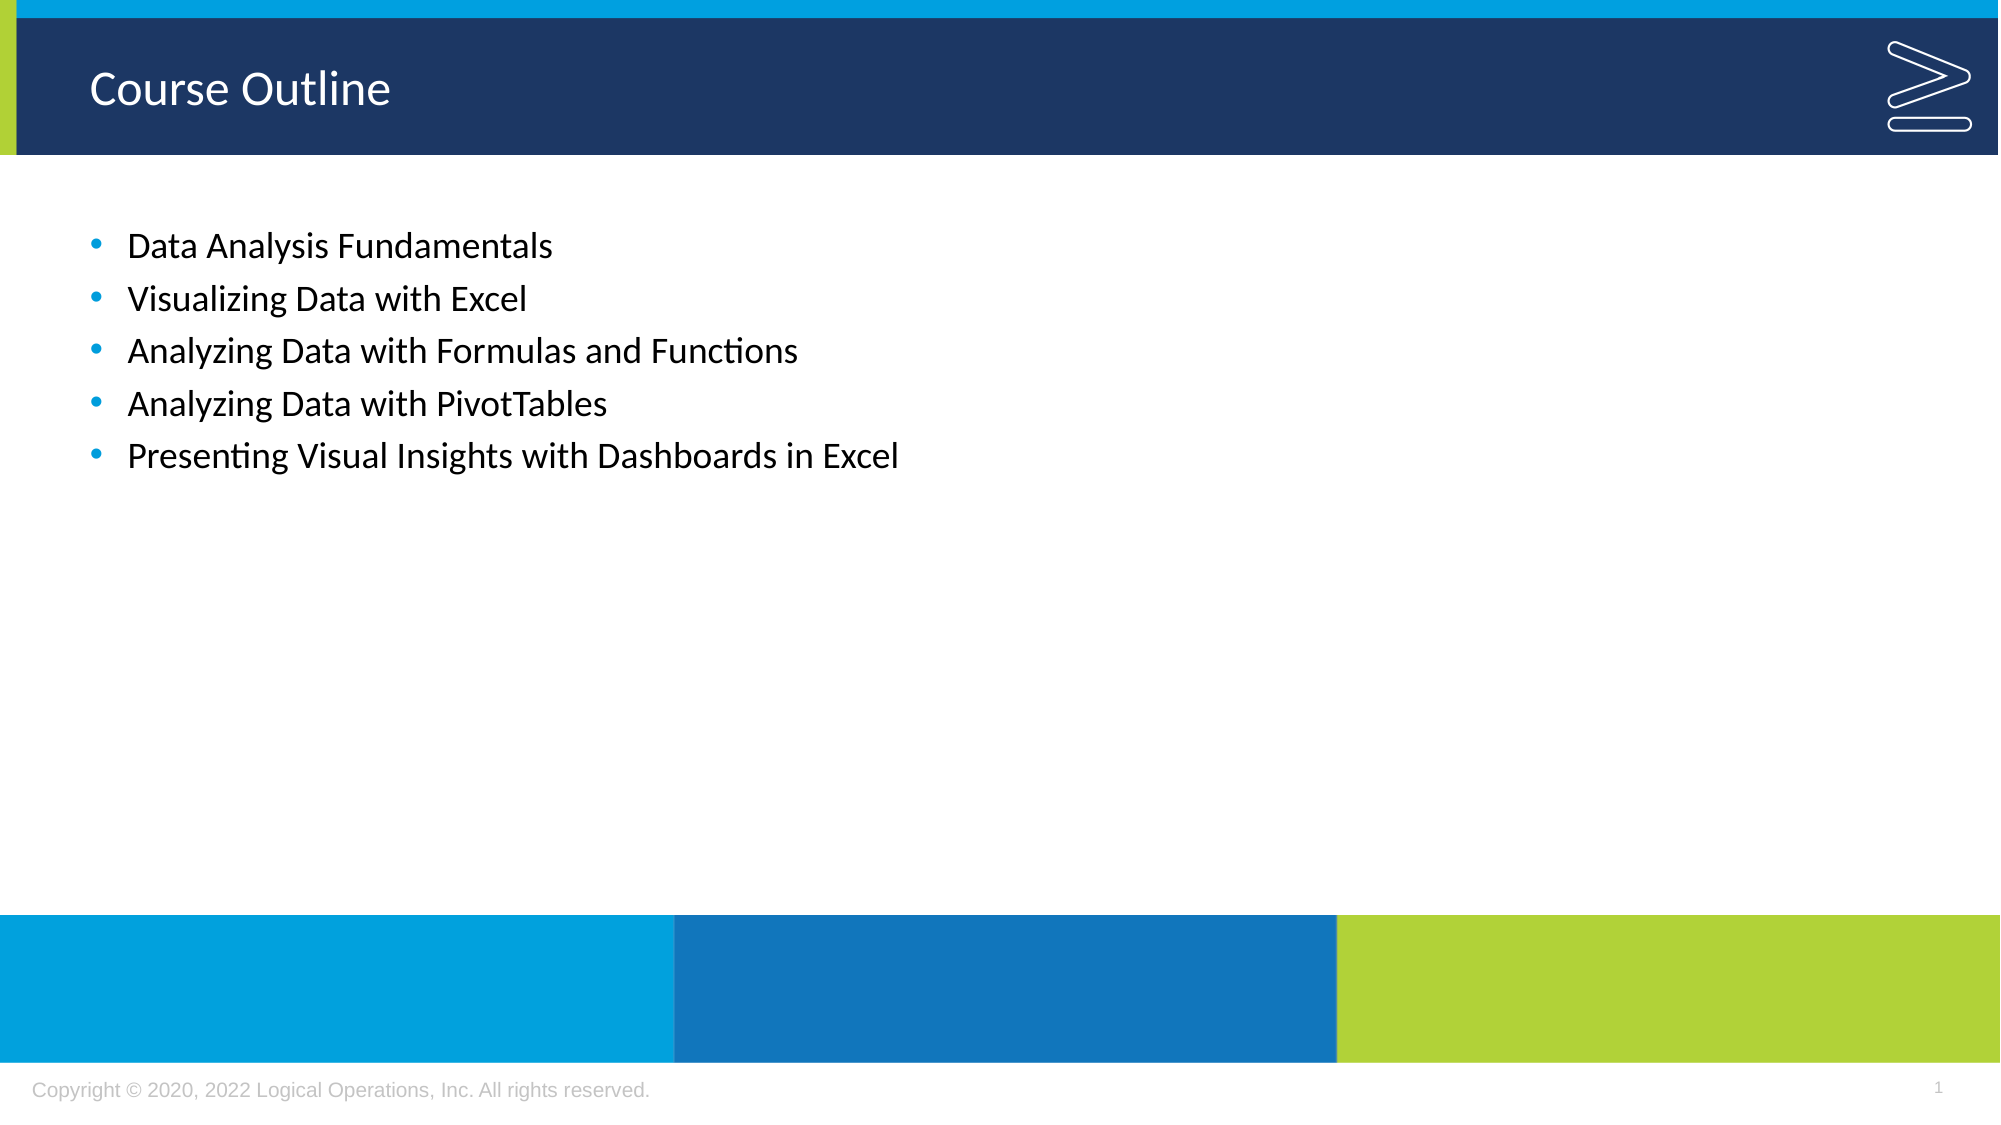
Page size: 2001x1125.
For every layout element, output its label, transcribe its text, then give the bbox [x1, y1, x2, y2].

list Data Analysis Fundamentals Visualizing Data with Excel Analyzing Data with Formulas and Functions Analyzing Data with PivotTables Presenting Visual Insights with Dashboards in Excel [74, 213, 1926, 892]
picture [674, 915, 2000, 1063]
picture [1850, 19, 1998, 155]
slide_number 1 [1491, 1057, 1959, 1118]
picture [0, 0, 74, 155]
title Course Outline [74, 16, 1850, 155]
